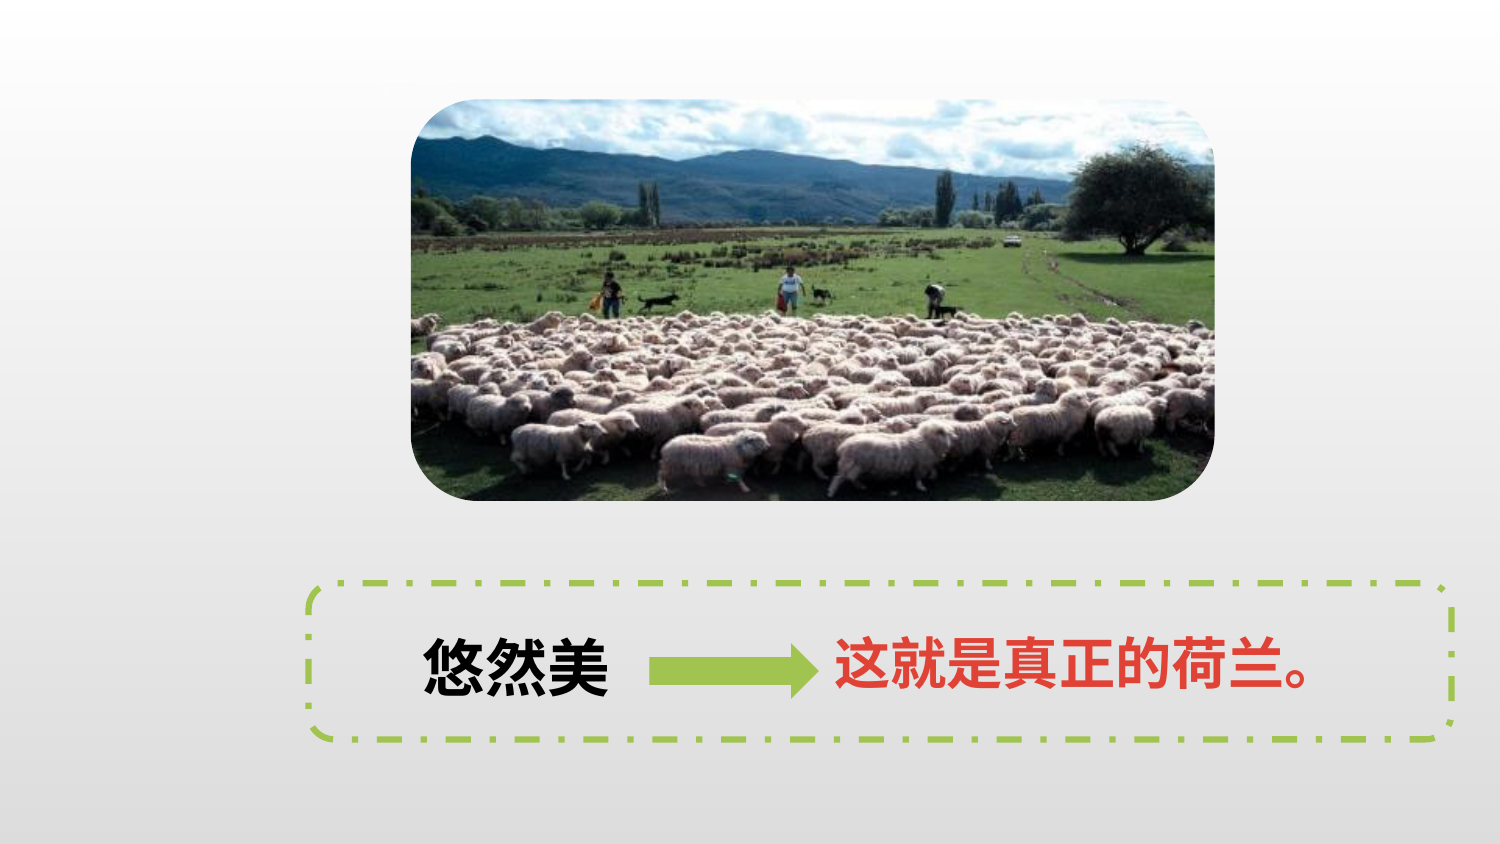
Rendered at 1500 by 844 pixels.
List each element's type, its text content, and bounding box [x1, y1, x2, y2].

text_box 这就是真正的荷兰。 [822, 623, 1364, 702]
picture [410, 99, 1215, 501]
text_box [307, 582, 1453, 741]
text_box [649, 643, 819, 699]
text_box 悠然美 [411, 623, 622, 710]
